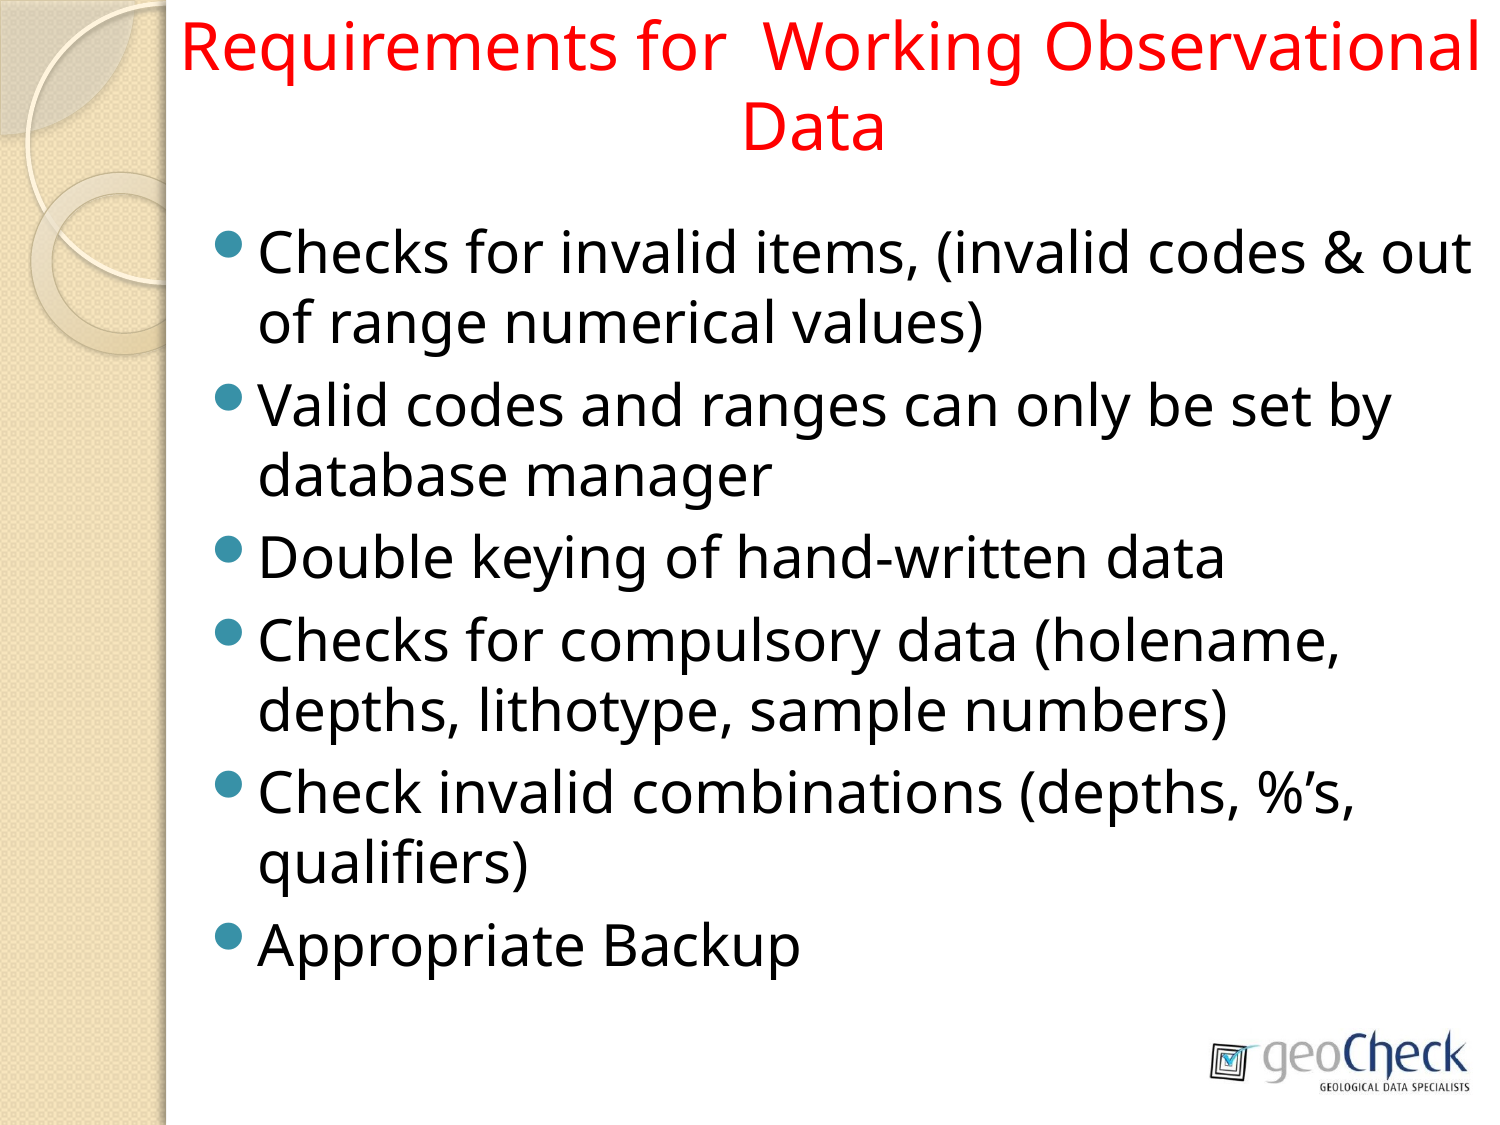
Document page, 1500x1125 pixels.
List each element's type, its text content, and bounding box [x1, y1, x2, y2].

list Checks for invalid items, (invalid codes & out of range numerical values) Valid codes and ranges can only be set by database manager Double keying of hand-written data Checks for compulsory data (holename, depths, lithotype, sample numbers) Check invalid combinations (depths, %’s, qualifiers) Appropriate Backup [183, 208, 1500, 930]
picture [1198, 1028, 1480, 1102]
title Requirements for Working Observational Data [161, 19, 1500, 149]
